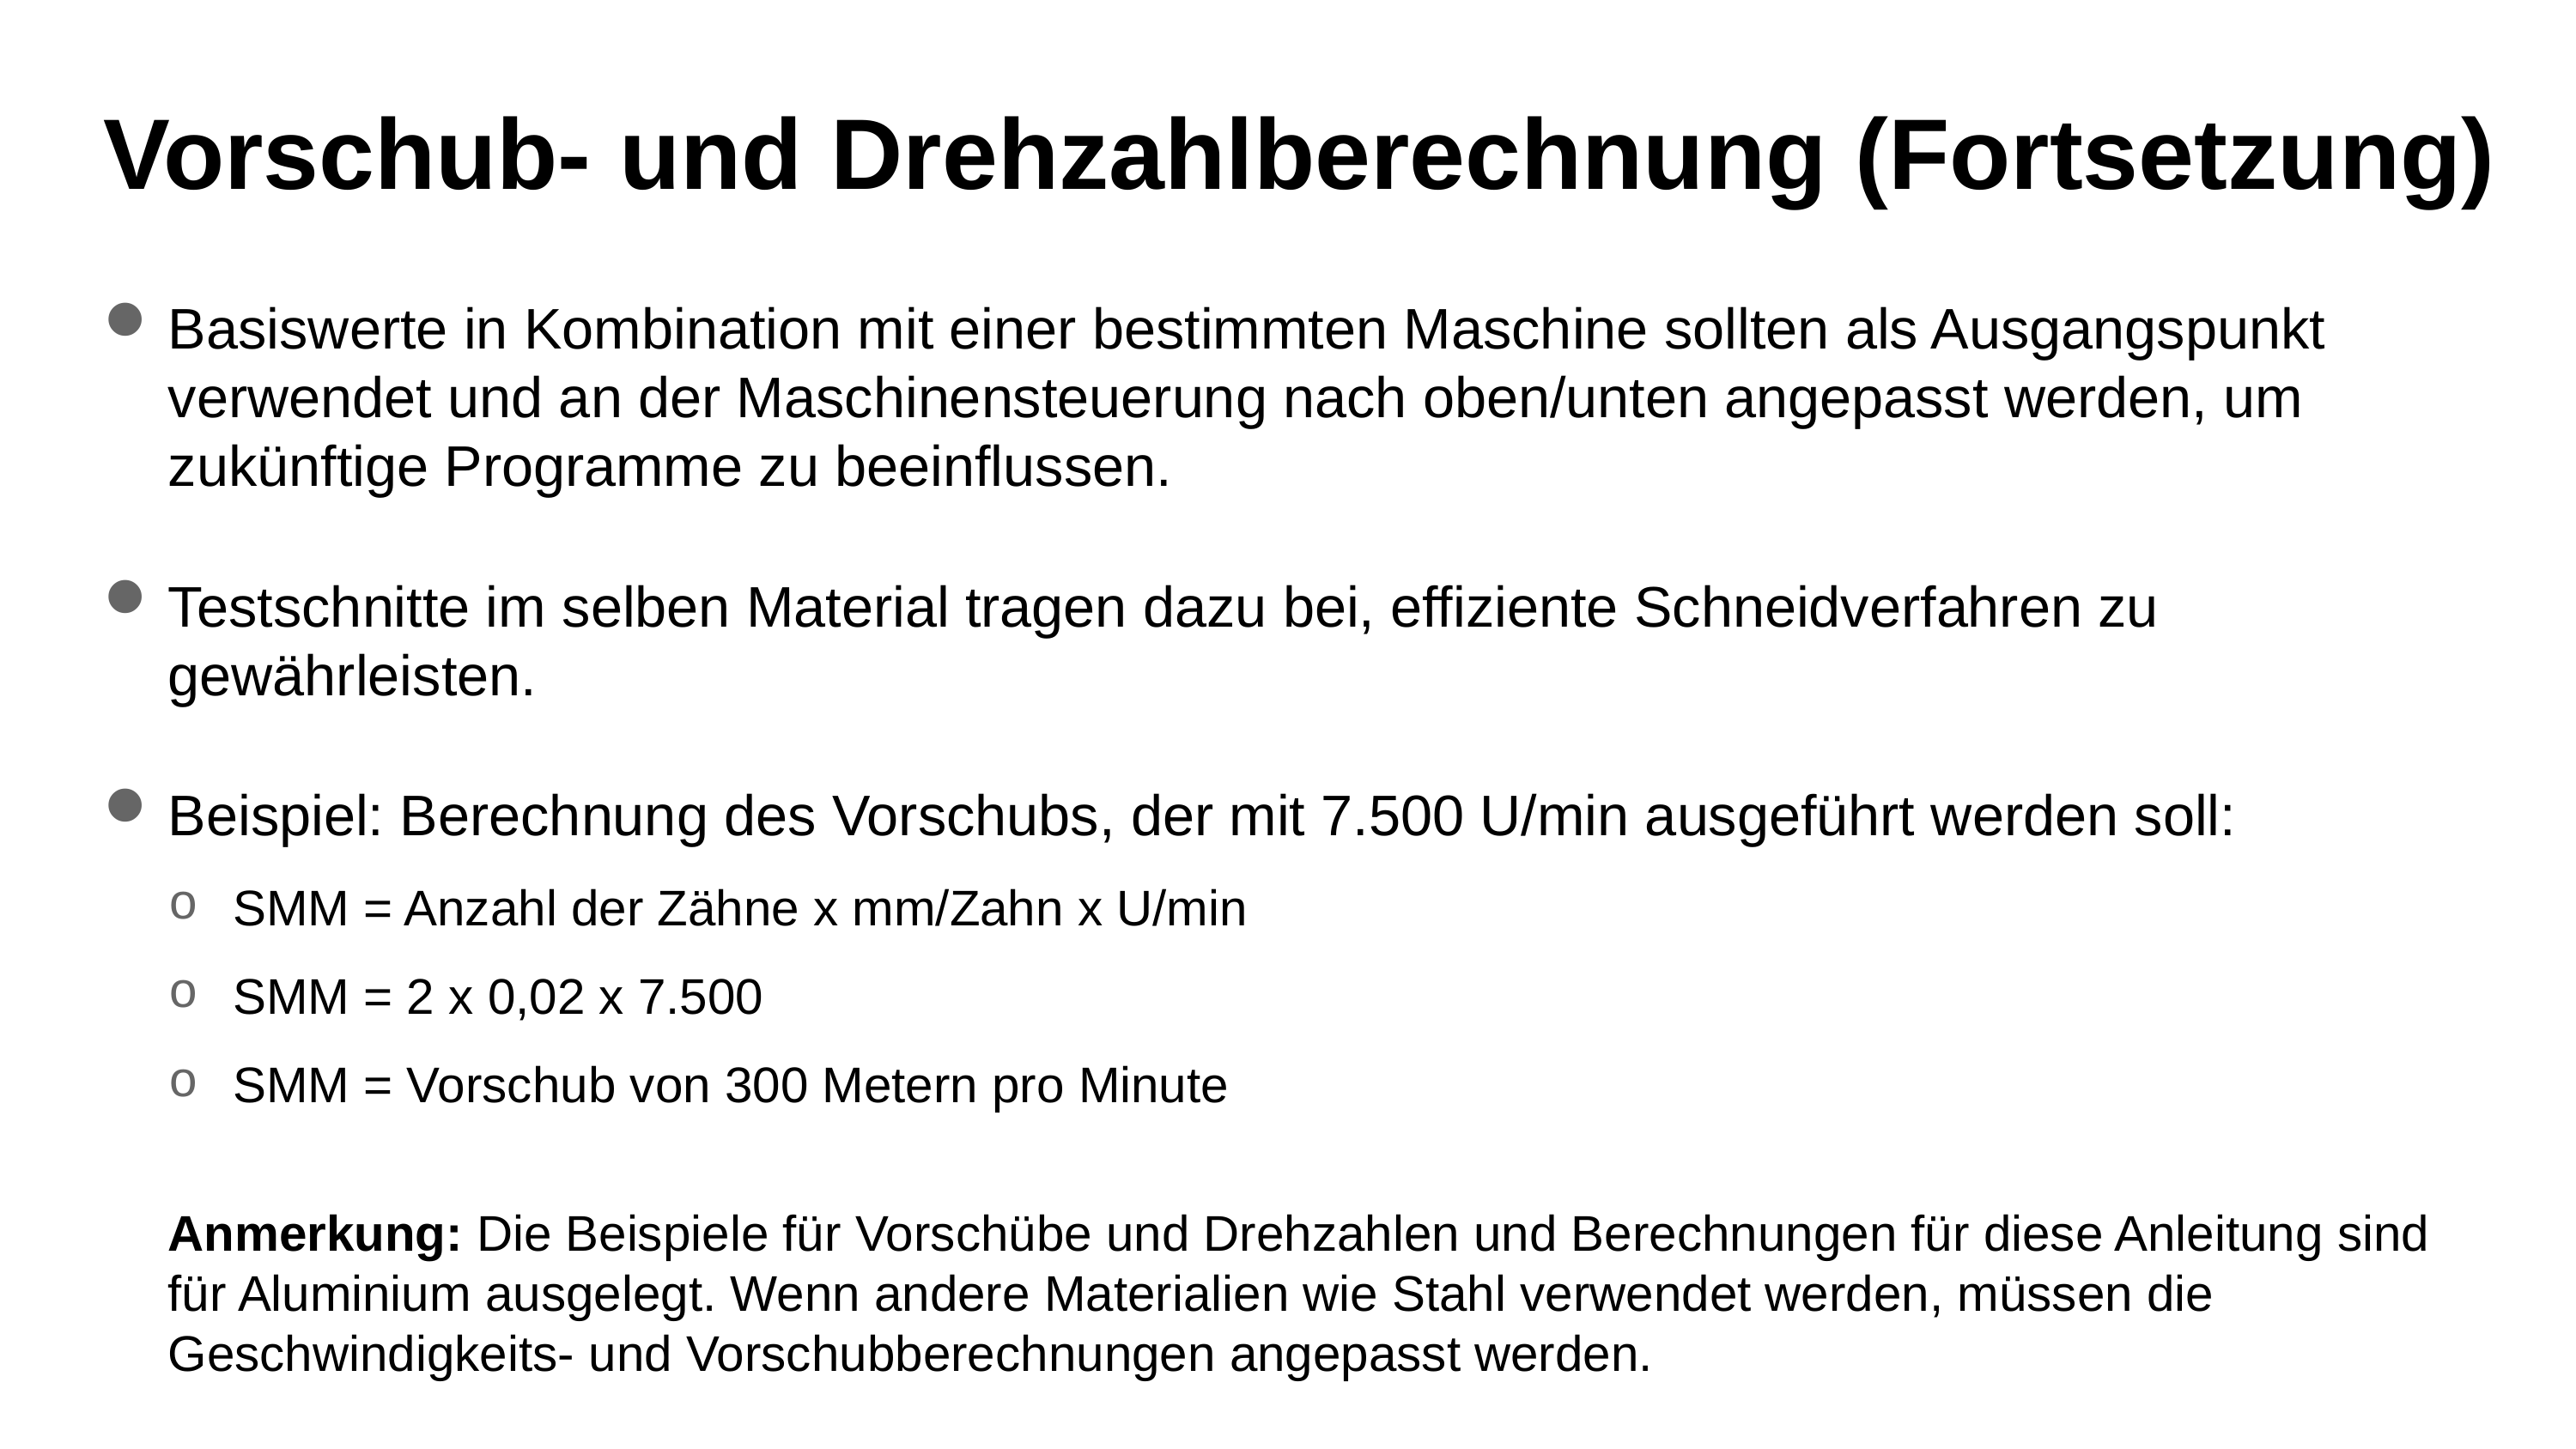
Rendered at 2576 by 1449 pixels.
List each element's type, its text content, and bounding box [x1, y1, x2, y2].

list Basiswerte in Kombination mit einer bestimmten Maschine sollten als Ausgangspunkt verwendet und an der Maschinensteuerung nach oben/unten angepasst werden, um zukünftige Programme zu beeinflussen. Testschnitte im selben Material tragen dazu bei, effiziente Schneidverfahren zu gewährleisten. Beispiel: Berechnung des Vorschubs, der mit 7.500 U/min ausgeführt werden soll: SMM = Anzahl der Zähne x mm/Zahn x U/min SMM = 2 x 0,02 x 7.500 SMM = Vorschub von 300 Metern pro Minute Anmerkung: Die Beispiele für Vorschübe und Drehzahlen und Berechnungen für diese Anleitung sind für Aluminium ausgelegt. Wenn andere Materialien wie Stahl verwendet werden, müssen die Geschwindigkeits- und Vorschubberechnungen angepasst werden. [103, 291, 2473, 1411]
title Vorschub- und Drehzahlberechnung (Fortsetzung) [103, 103, 2524, 213]
